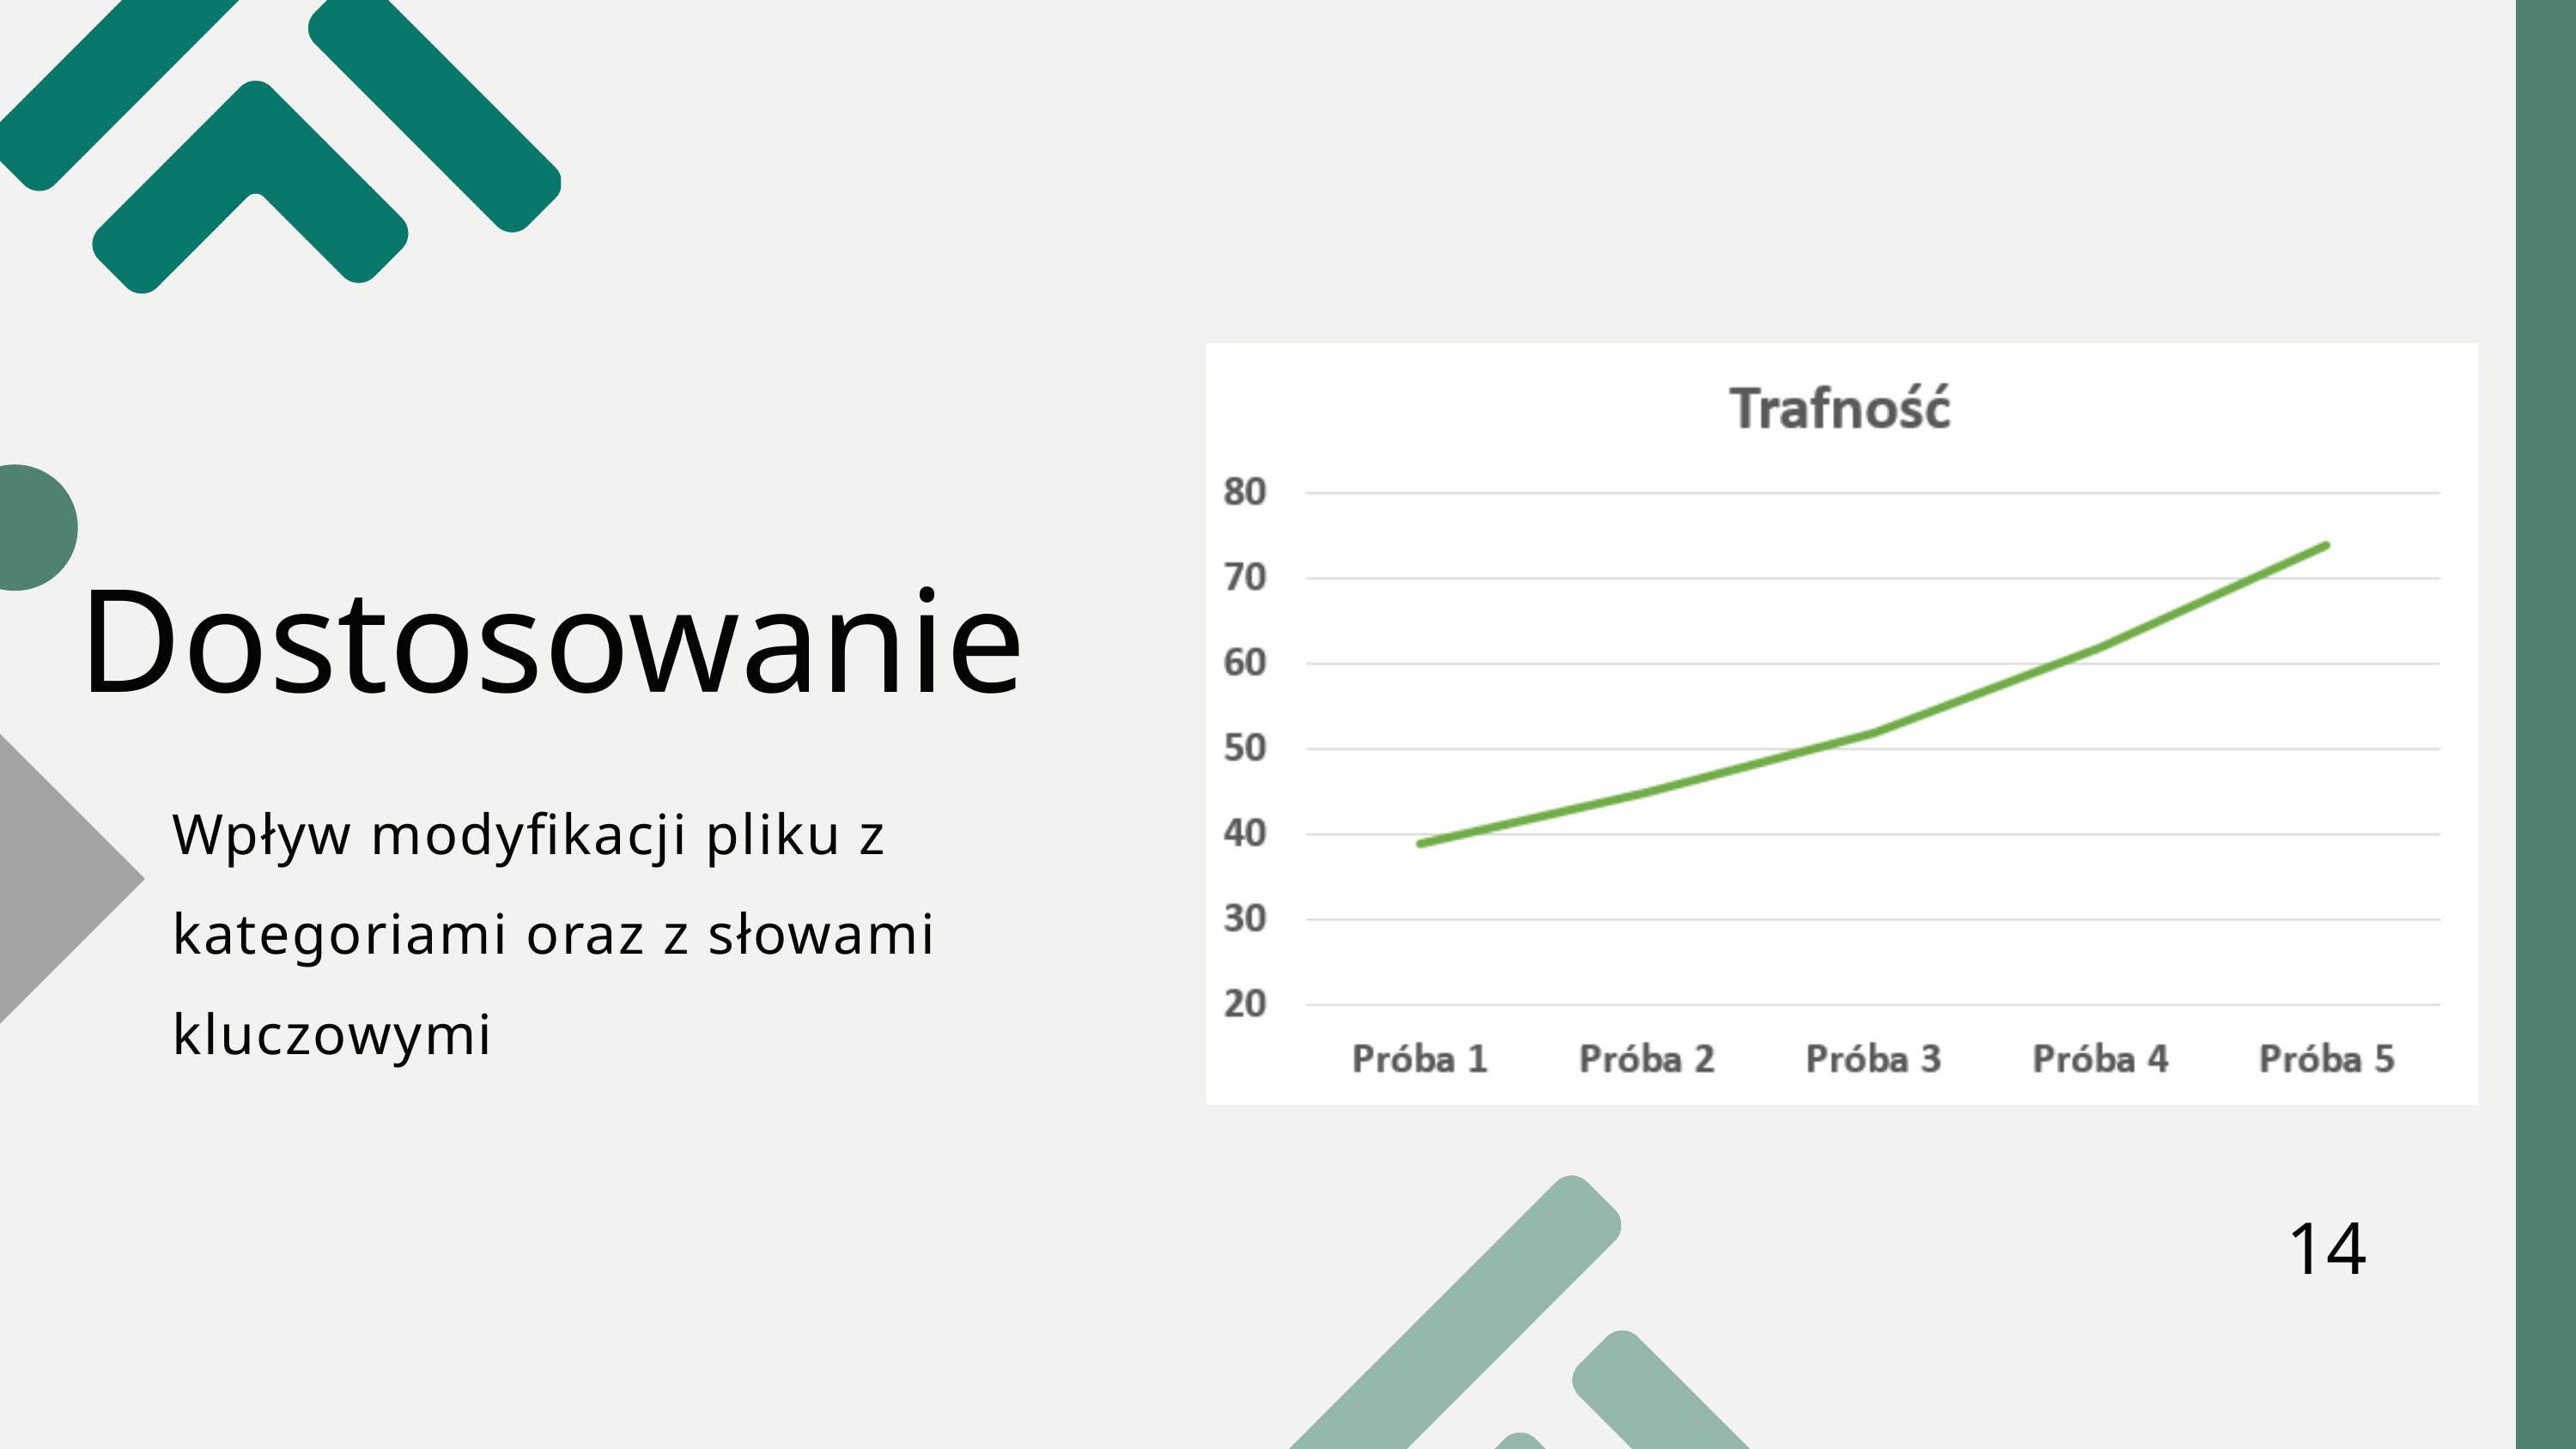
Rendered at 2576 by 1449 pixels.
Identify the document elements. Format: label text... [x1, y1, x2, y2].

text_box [2515, 0, 2576, 1449]
text_box Dostosowanie [77, 563, 1182, 722]
text_box [0, 0, 562, 294]
text_box 14 [2274, 1189, 2379, 1289]
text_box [0, 661, 145, 1097]
text_box [1206, 343, 2478, 1105]
text_box Wpływ modyfikacji pliku z kategoriami oraz z słowami kluczowymi [172, 766, 1126, 1065]
text_box [1254, 1173, 1826, 1449]
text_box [0, 464, 78, 591]
